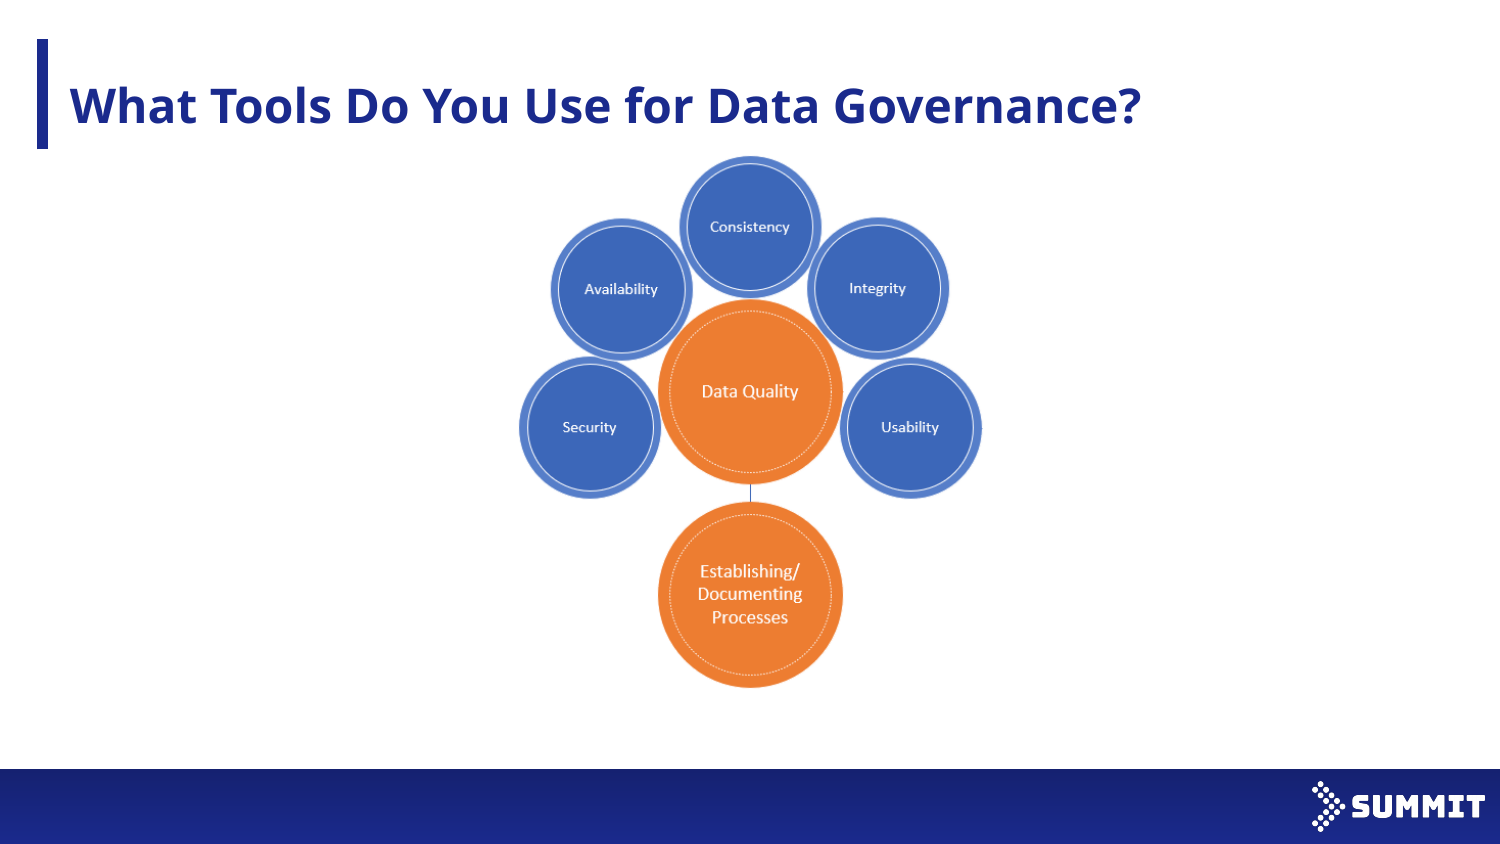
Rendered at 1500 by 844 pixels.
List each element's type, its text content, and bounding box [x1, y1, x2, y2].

text_box What Tools Do You Use for Data Governance? [66, 60, 1346, 194]
picture [513, 151, 986, 693]
picture [1312, 781, 1485, 832]
